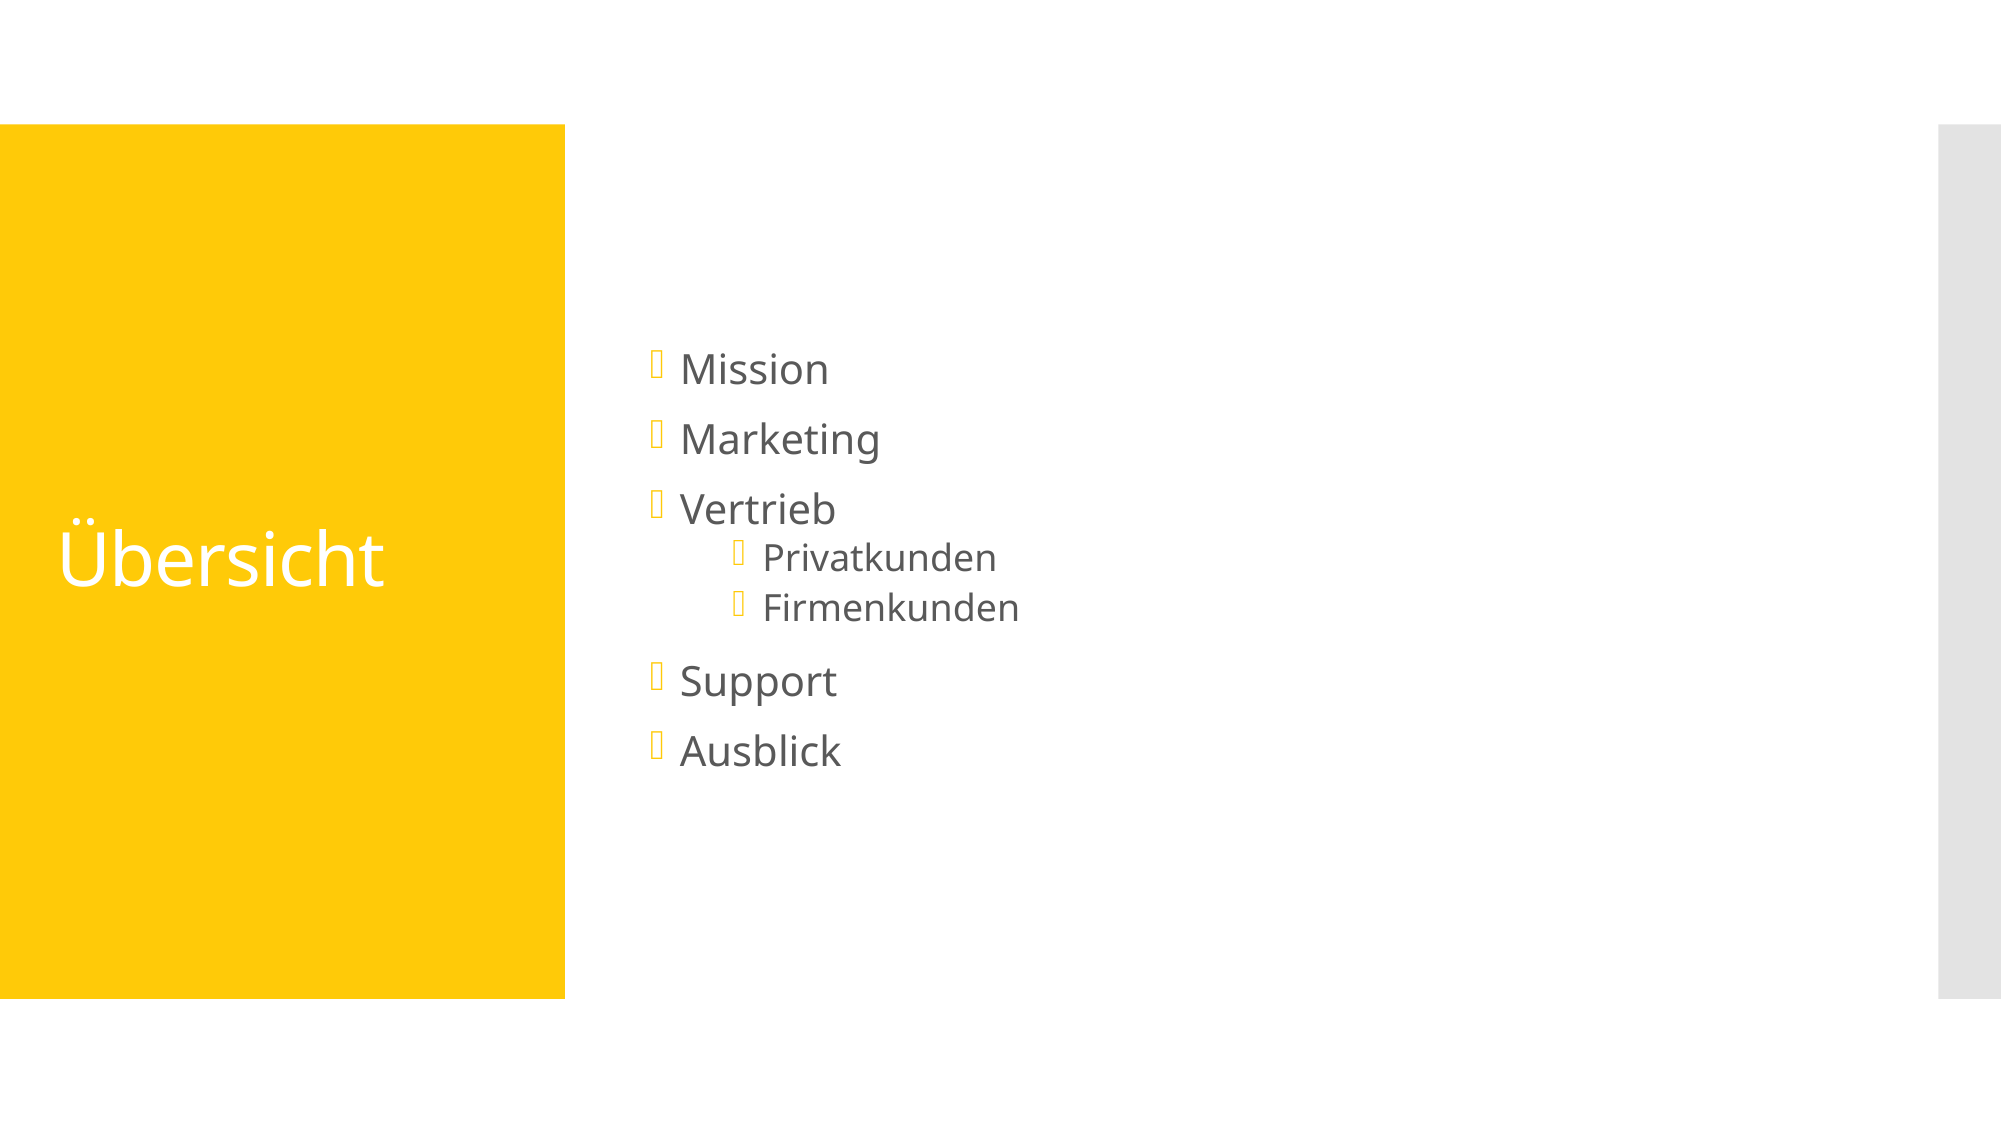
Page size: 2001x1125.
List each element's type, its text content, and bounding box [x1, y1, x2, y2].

list Mission Marketing Vertrieb Privatkunden Firmenkunden Support Ausblick [634, 141, 1835, 982]
title Übersicht [41, 184, 525, 940]
